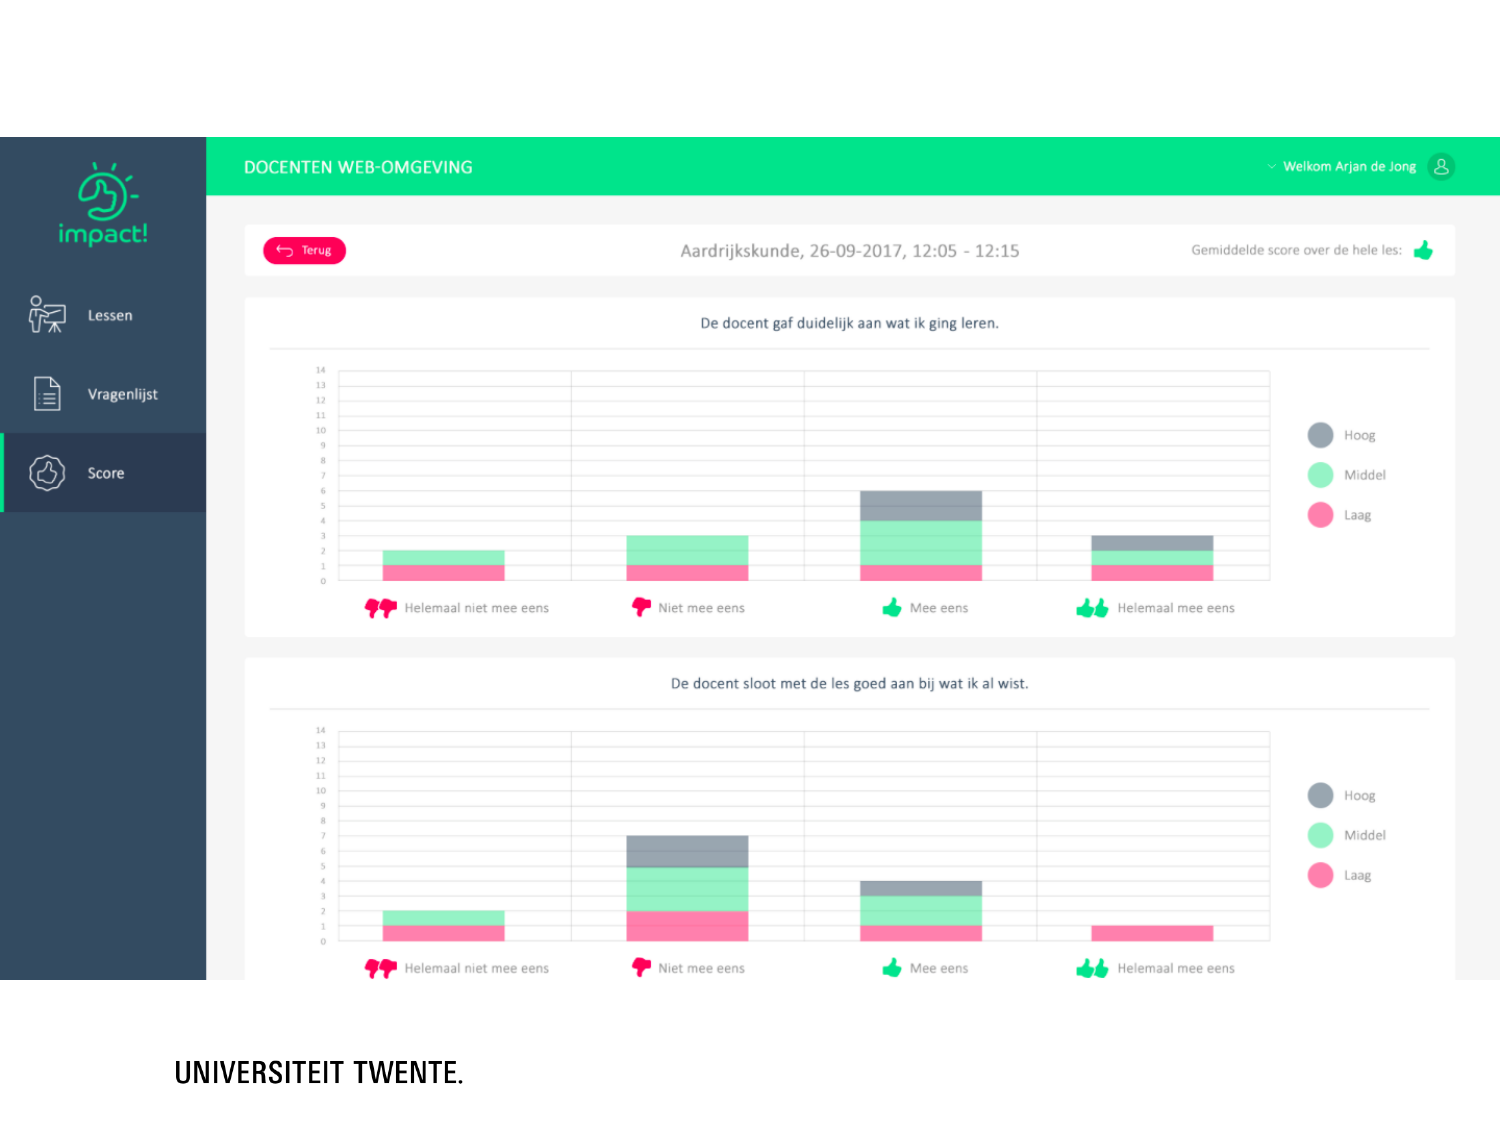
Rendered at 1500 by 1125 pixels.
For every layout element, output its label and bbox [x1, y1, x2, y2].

picture [154, 1039, 482, 1105]
picture [0, 136, 1500, 981]
